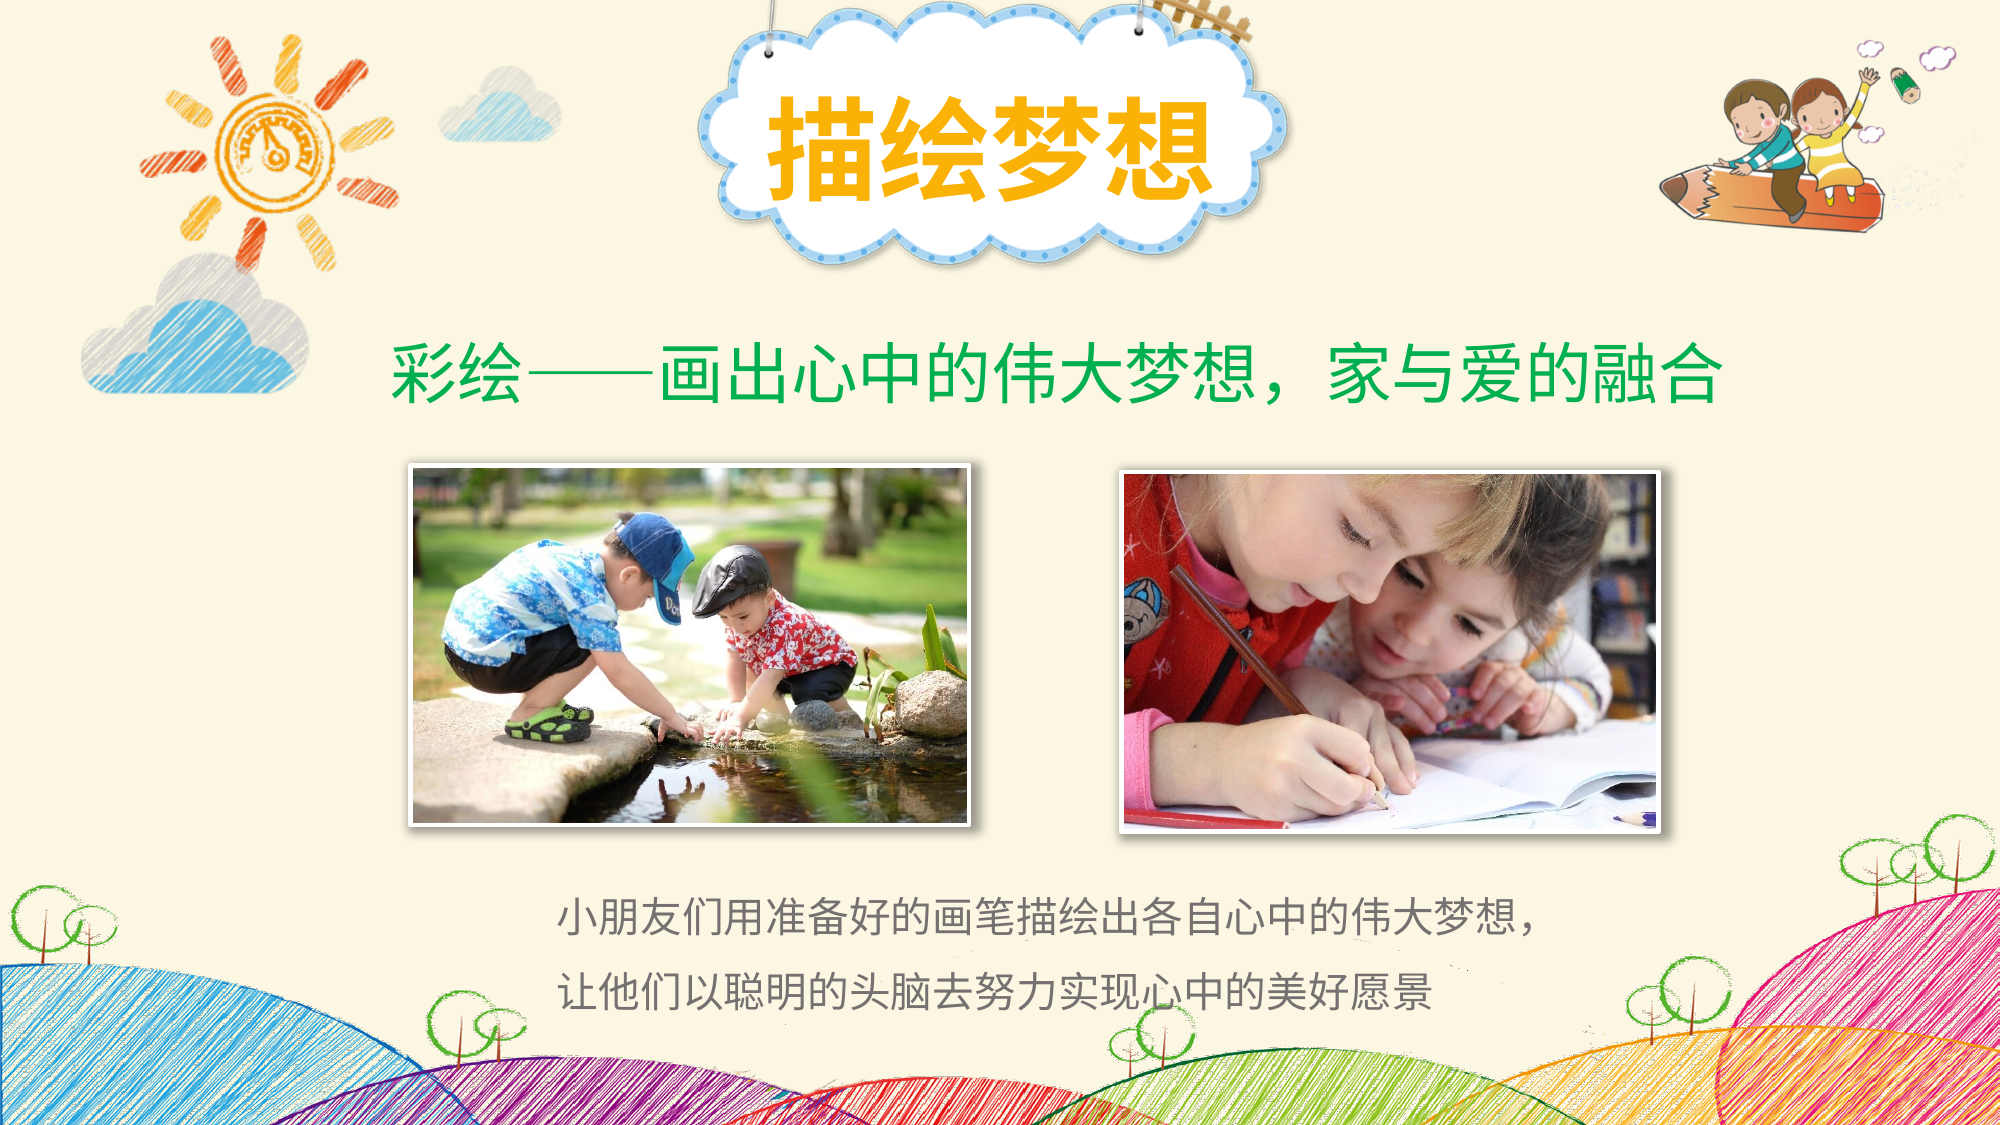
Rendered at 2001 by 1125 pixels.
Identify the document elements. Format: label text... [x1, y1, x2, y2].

picture [684, 0, 1308, 284]
picture [1123, 474, 1656, 830]
picture [1602, 0, 2001, 284]
picture [412, 467, 967, 823]
text_box 描绘梦想 [751, 3, 1321, 225]
picture [81, 34, 563, 395]
picture [0, 813, 2000, 1125]
text_box 小朋友们用准备好的画笔描绘出各自心中的伟大梦想，让他们以聪明的头脑去努力实现心中的美好愿景 [542, 857, 1575, 1023]
text_box 彩绘——画出心中的伟大梦想，家与爱的融合 [376, 284, 1741, 420]
